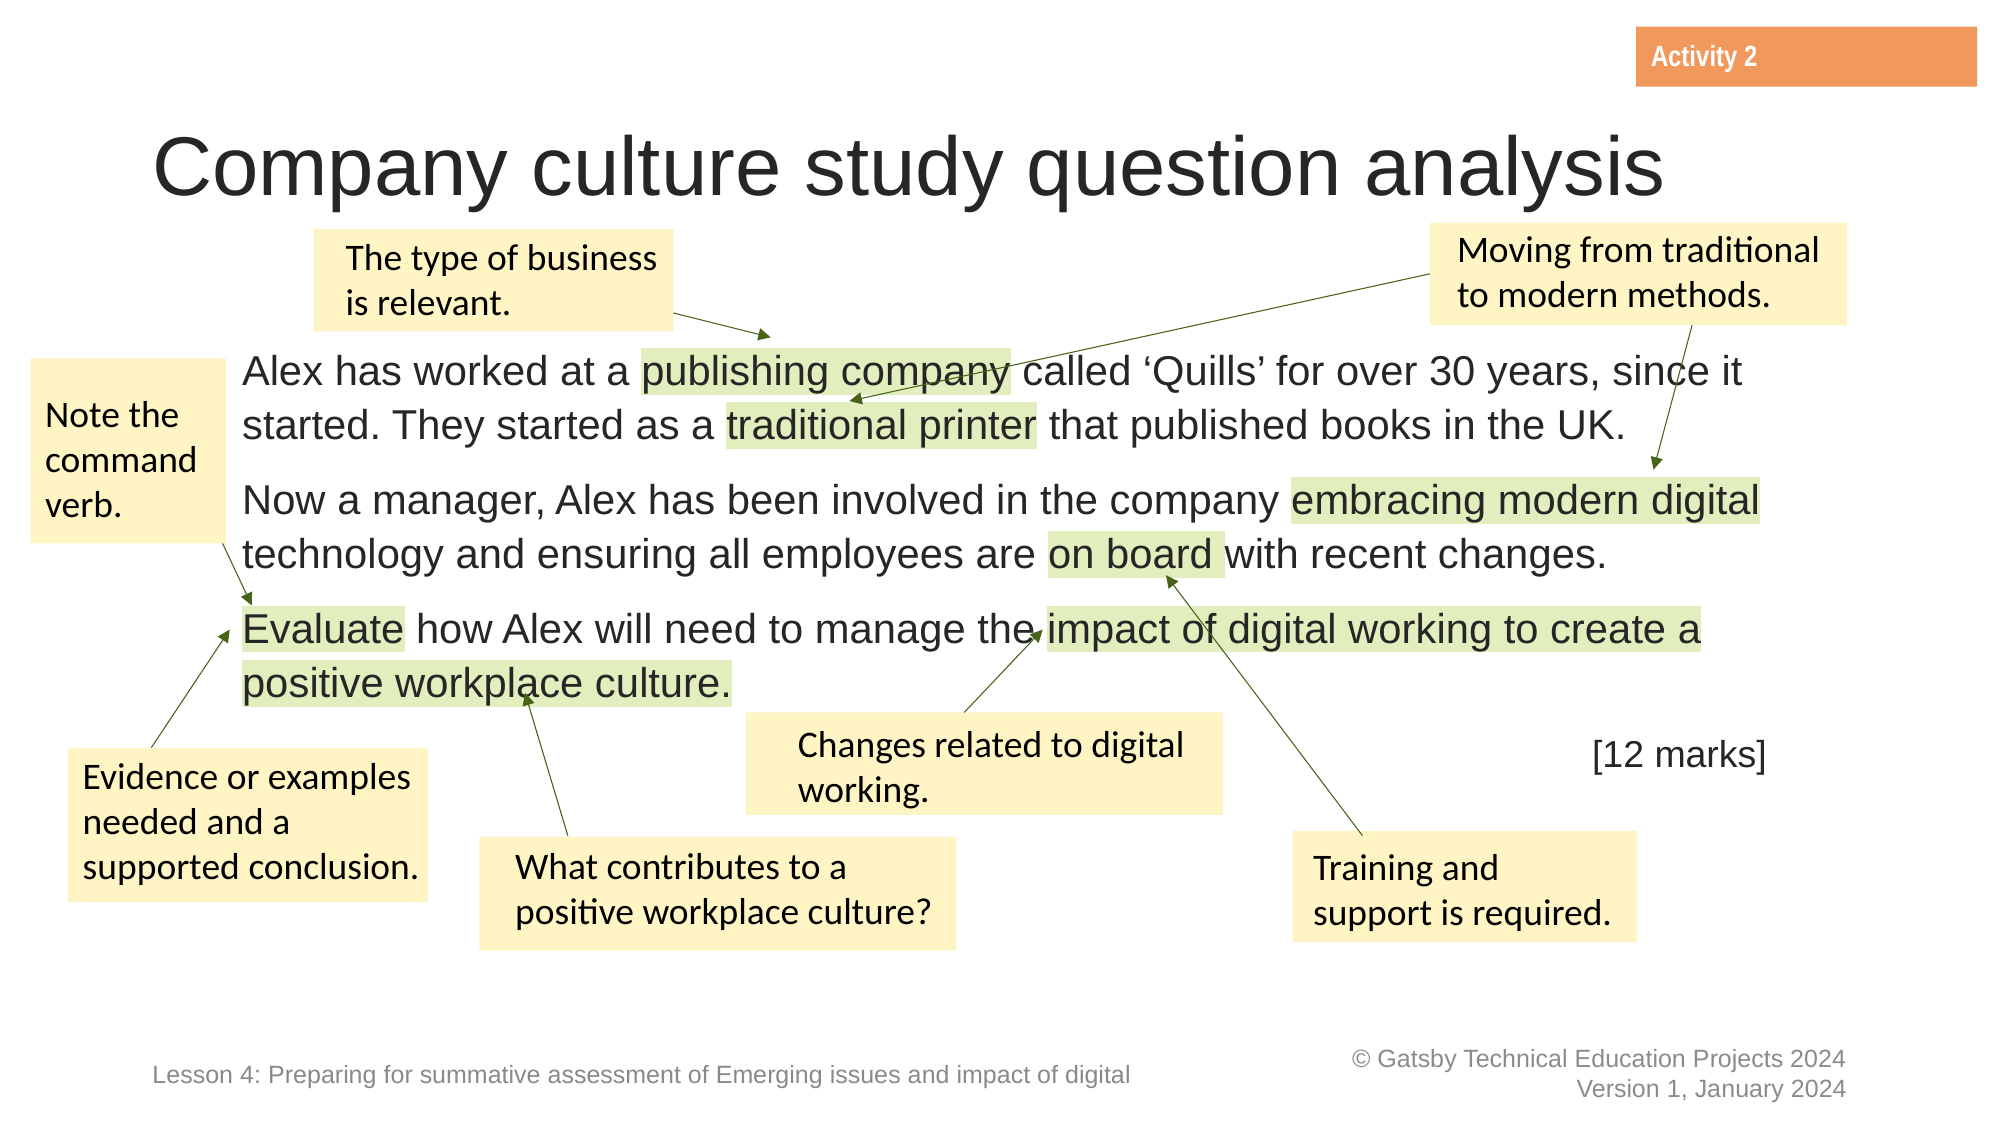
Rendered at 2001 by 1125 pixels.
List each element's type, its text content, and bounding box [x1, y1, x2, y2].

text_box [194, 482, 252, 606]
text_box Note the command verb. [30, 382, 226, 533]
title Company culture study question analysis [137, 59, 1863, 278]
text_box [964, 629, 1043, 713]
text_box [1429, 217, 1860, 326]
list Activity 2 [1636, 26, 1978, 87]
text_box Changes related to digital working. [783, 712, 1165, 818]
text_box [67, 895, 429, 903]
text_box [29, 357, 227, 544]
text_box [1653, 325, 1693, 470]
list Lesson 4: Preparing for summative assessment of Emerging issues and impact of digital [137, 1042, 1614, 1103]
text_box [313, 225, 691, 332]
text_box [478, 836, 957, 952]
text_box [1292, 830, 1637, 943]
text_box Evidence or examples needed and a supported conclusion. [67, 744, 467, 895]
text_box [849, 273, 1430, 402]
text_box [673, 312, 771, 338]
text_box What contributes to a positive workplace culture? [500, 835, 965, 940]
text_box Alex has worked at a publishing company called ‘Quills’ for over 30 years, since it started. They started as a traditional printer that published books in the UK. Now a manager, Alex has been involved in the company embracing modern digital technology and ensuring all employees are on board with recent changes. Evaluate how Alex will need to manage the impact of digital working to create a positive workplace culture. [12 marks] [193, 310, 1847, 983]
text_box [151, 629, 230, 748]
text_box [745, 711, 963, 816]
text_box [1165, 575, 1363, 836]
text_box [524, 692, 568, 836]
